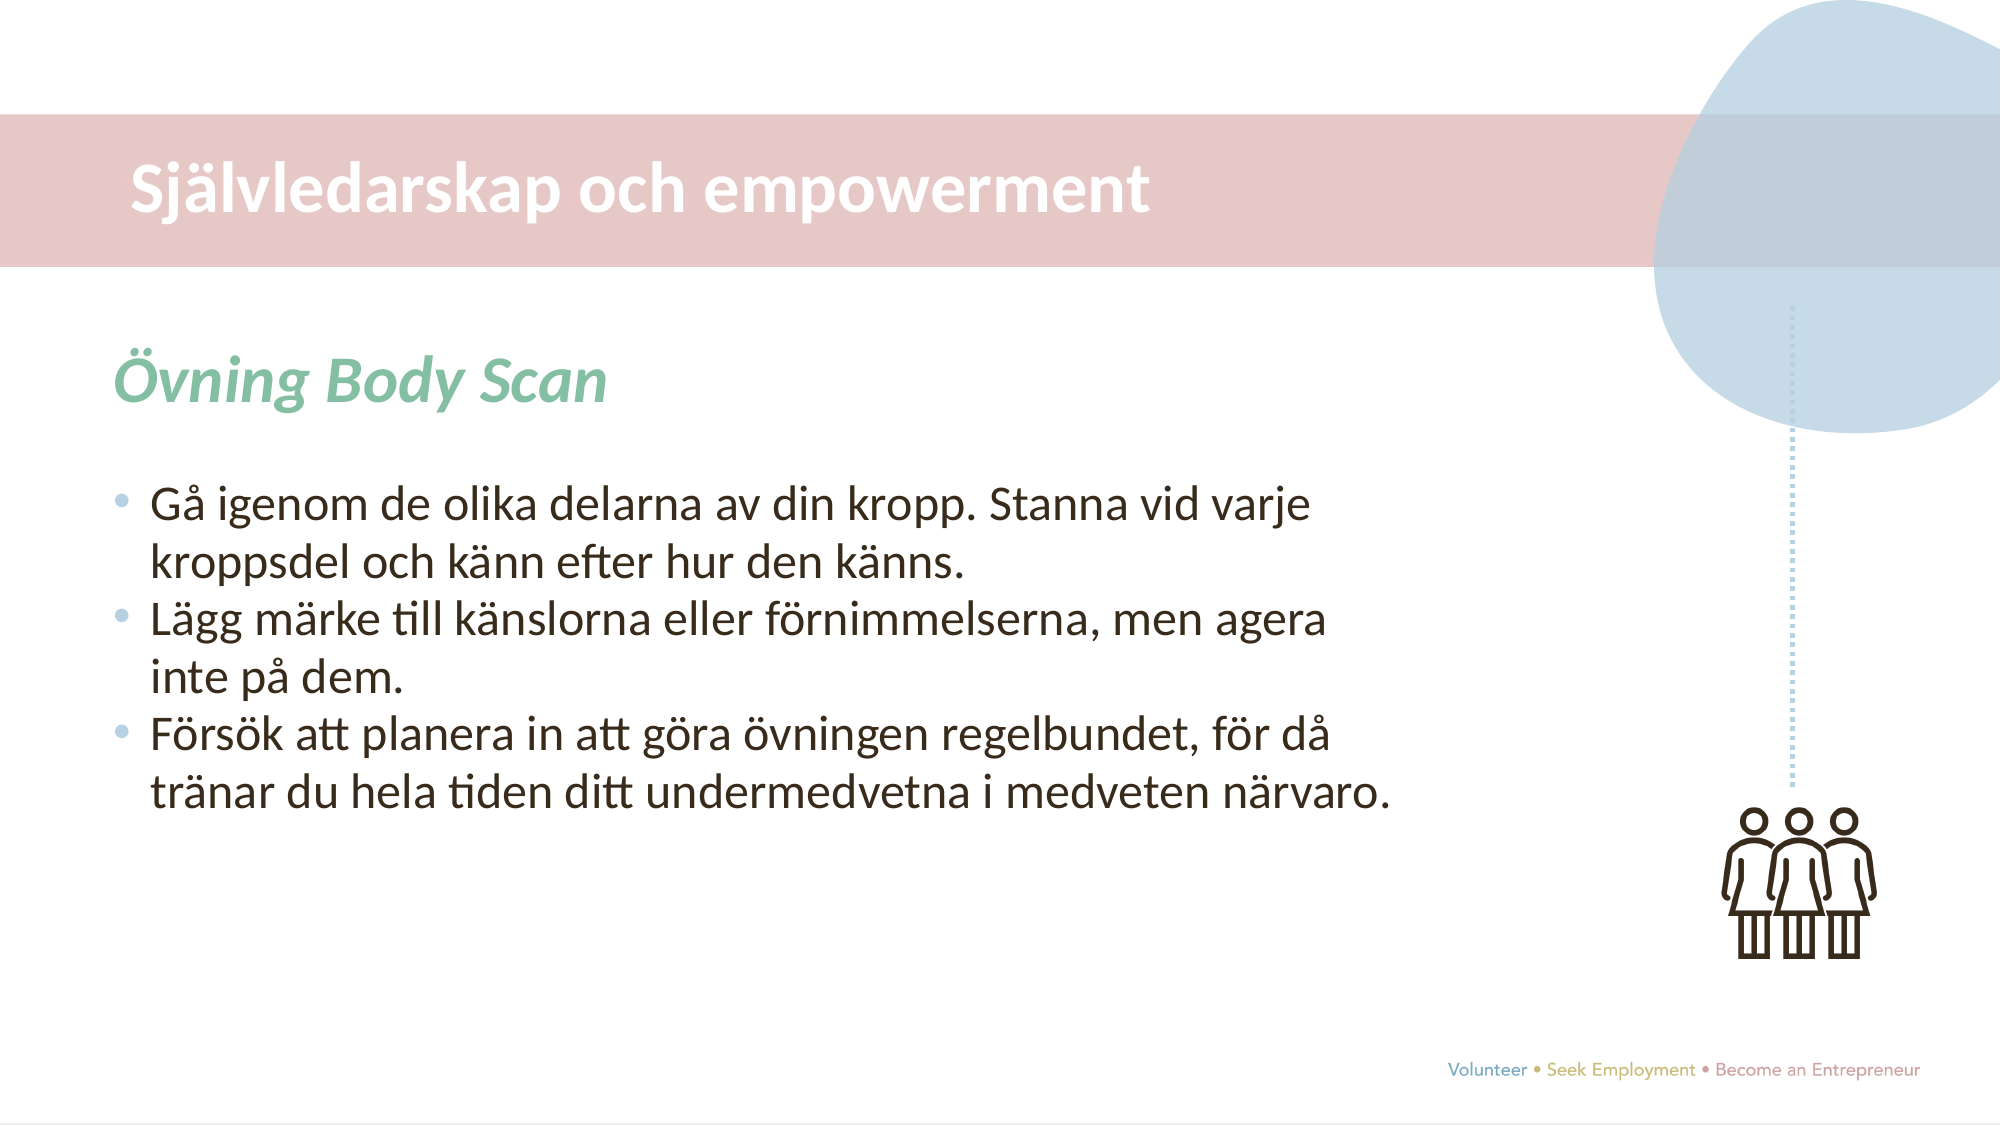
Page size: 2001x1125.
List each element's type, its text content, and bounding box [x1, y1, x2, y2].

text_box Självledarskap och empowerment [99, 147, 1312, 290]
picture [1418, 1046, 1971, 1103]
text_box [1653, 0, 2000, 434]
picture [1709, 793, 1889, 973]
text_box Övning Body Scan Gå igenom de olika delarna av din kropp. Stanna vid varje kroppsdel och känn efter hur den känns. Lägg märke till känslorna eller förnimmelserna, men agera inte på dem. Försök att planera in att göra övningen regelbundet, för då tränar du hela tiden ditt undermedvetna i medveten närvaro. [98, 350, 1428, 975]
text_box [0, 113, 1699, 268]
